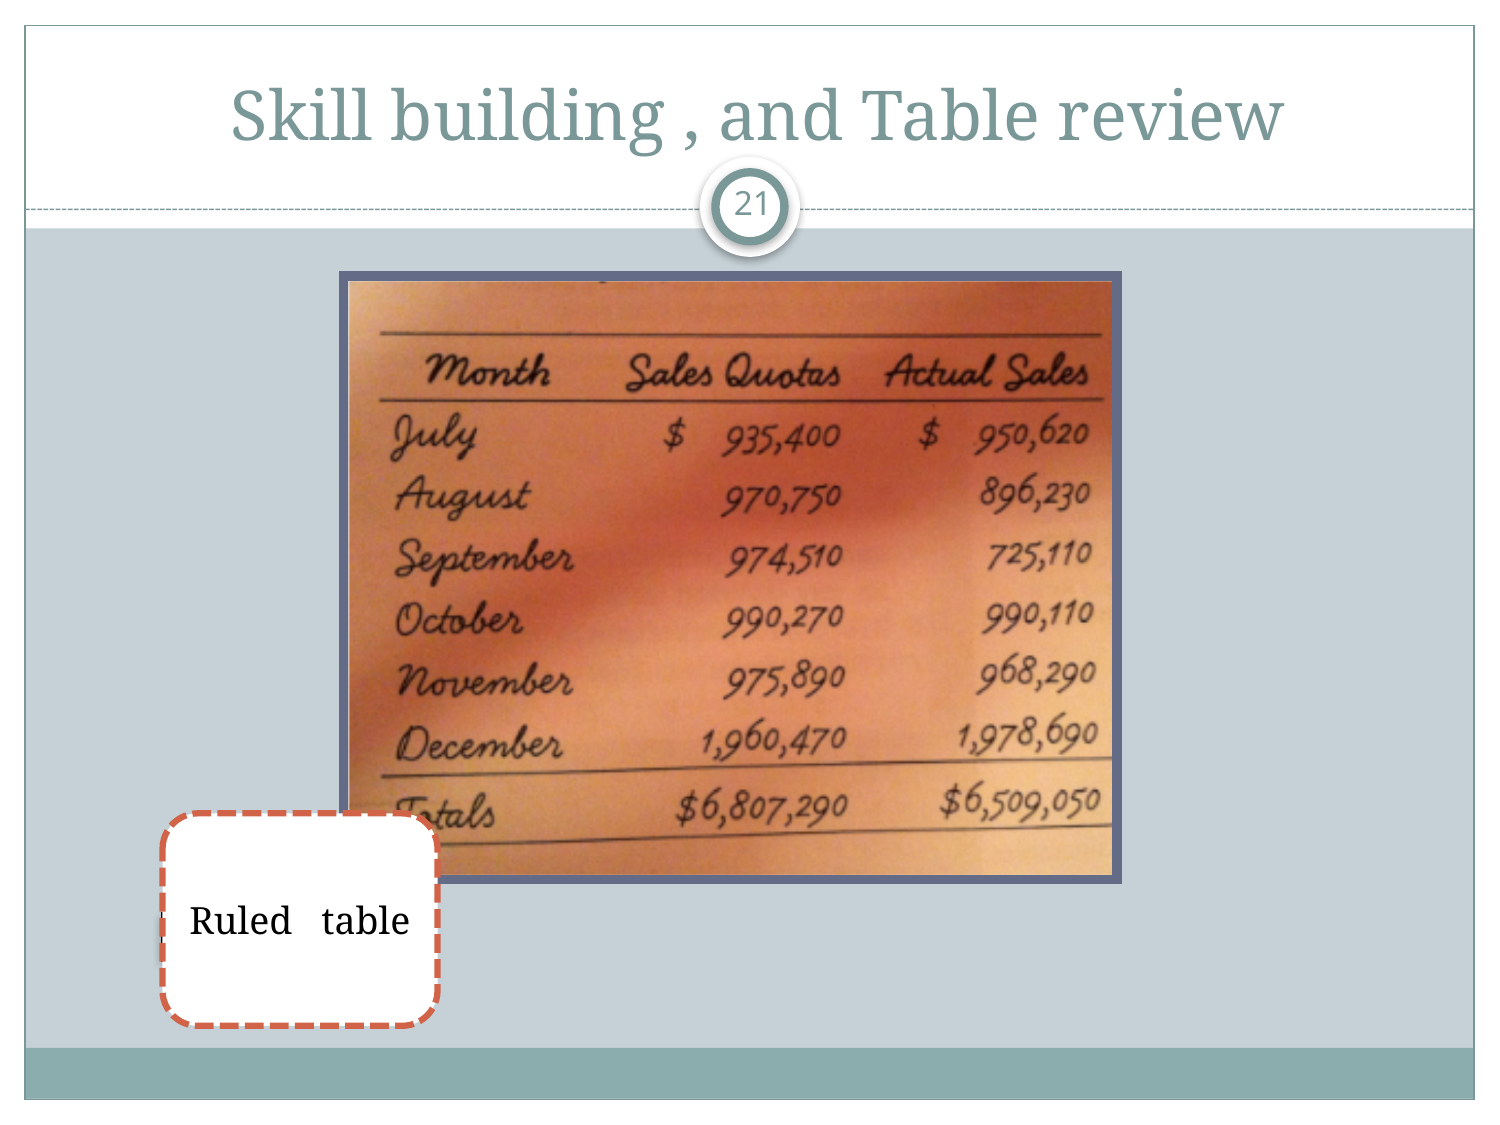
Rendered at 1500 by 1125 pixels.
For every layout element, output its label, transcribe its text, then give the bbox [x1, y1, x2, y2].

title Skill building , and Table review [49, 37, 1450, 162]
slide_number 21 [715, 168, 791, 192]
picture [350, 195, 1112, 960]
text_box Ruled table [161, 812, 439, 1027]
